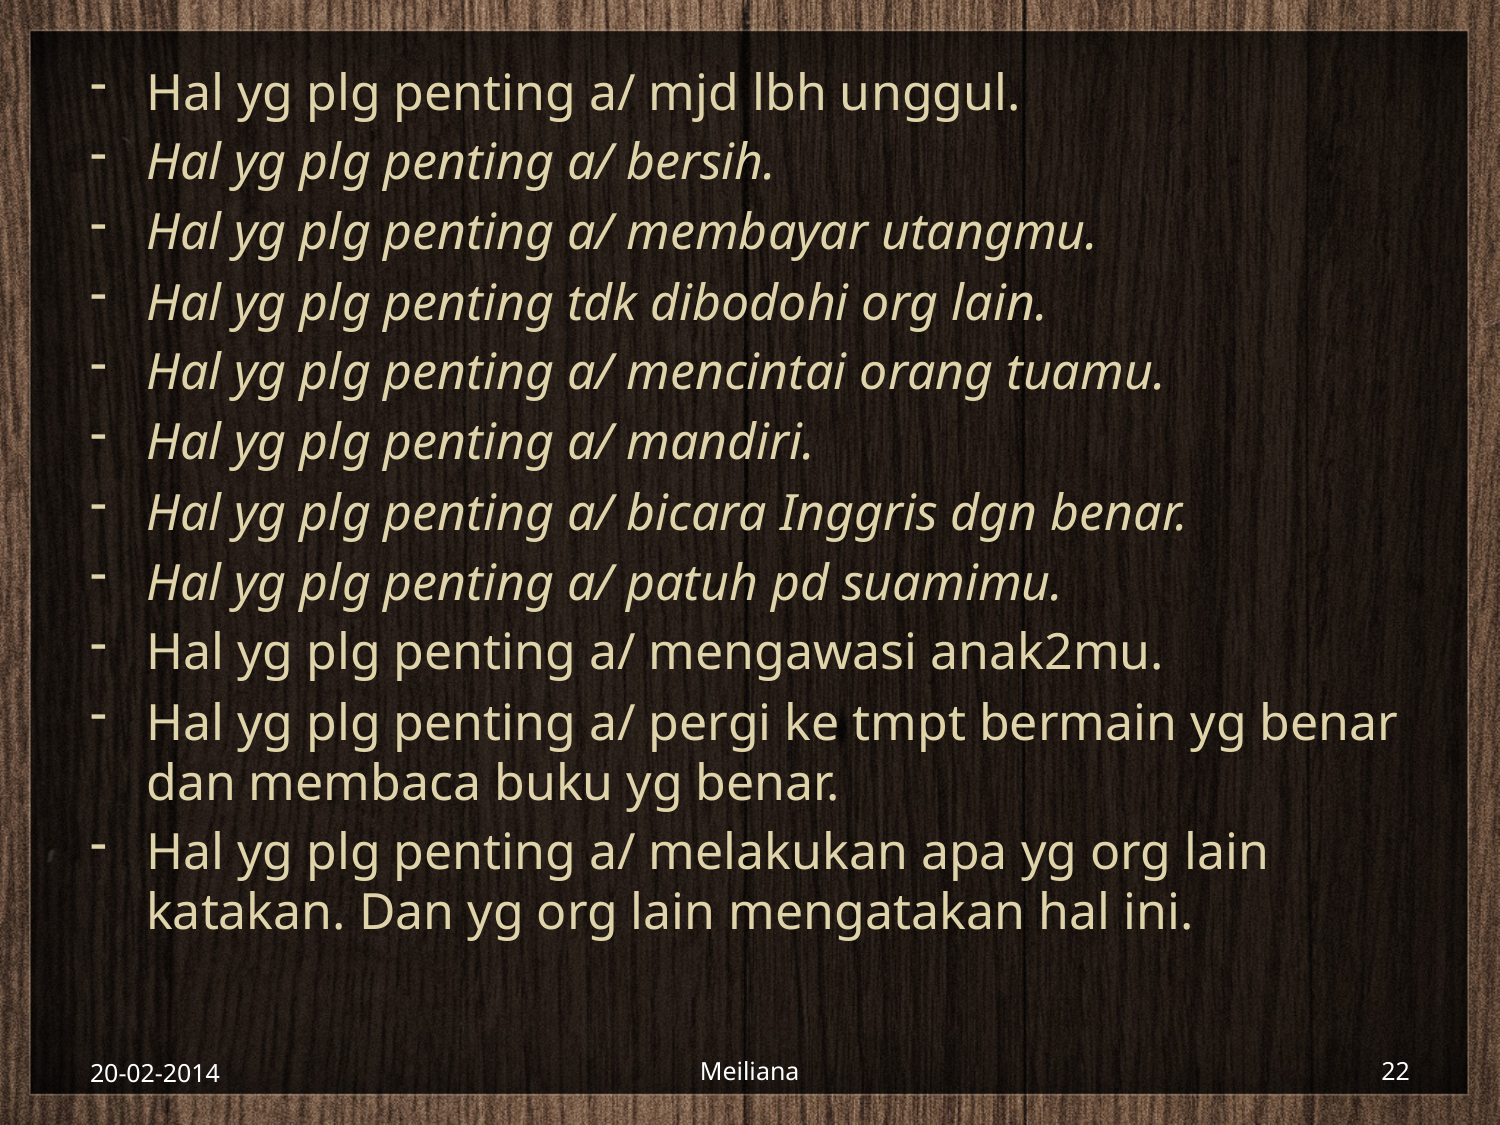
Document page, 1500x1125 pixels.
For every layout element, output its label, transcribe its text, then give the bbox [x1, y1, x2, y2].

list Hal yg plg penting a/ mjd lbh unggul. Hal yg plg penting a/ bersih. Hal yg plg penting a/ membayar utangmu. Hal yg plg penting tdk dibodohi org lain. Hal yg plg penting a/ mencintai orang tuamu. Hal yg plg penting a/ mandiri. Hal yg plg penting a/ bicara Inggris dgn benar. Hal yg plg penting a/ patuh pd suamimu. Hal yg plg penting a/ mengawasi anak2mu. Hal yg plg penting a/ pergi ke tmpt bermain yg benar dan membaca buku yg benar. Hal yg plg penting a/ melakukan apa yg org lain katakan. Dan yg org lain mengatakan hal ini. [75, 52, 1425, 1005]
slide_number 22 [1074, 1042, 1425, 1103]
picture [0, 0, 1500, 1125]
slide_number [75, 1042, 425, 1103]
footer Meiliana [512, 1042, 988, 1103]
